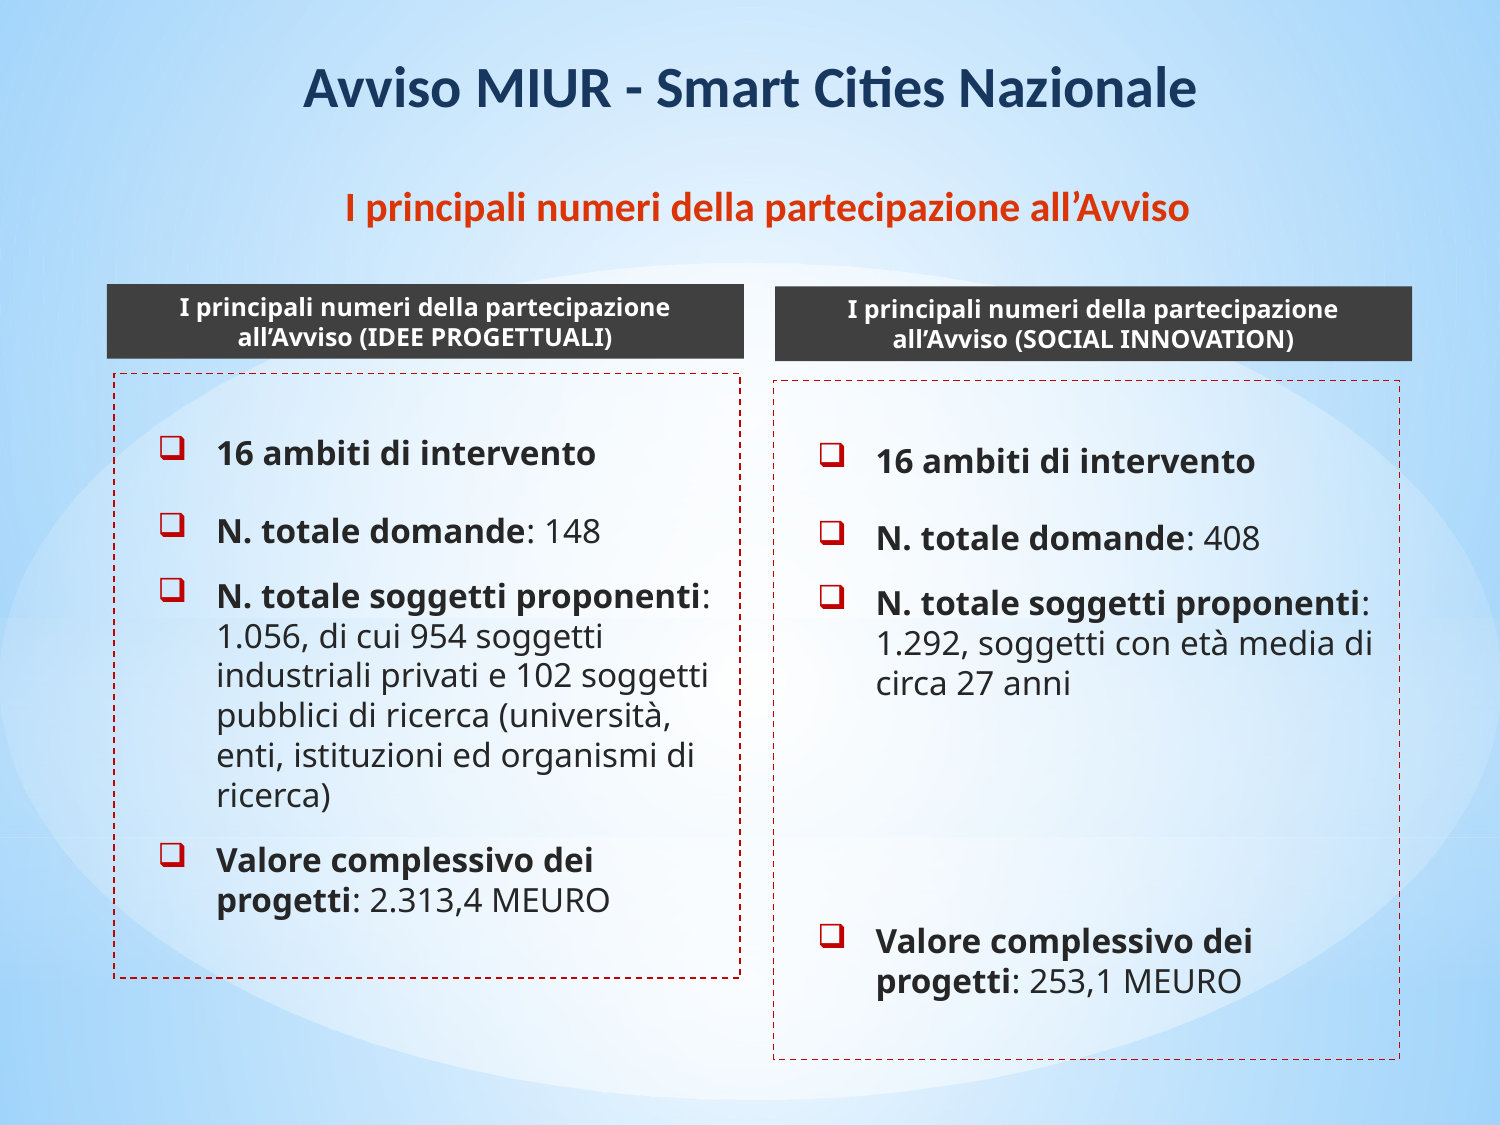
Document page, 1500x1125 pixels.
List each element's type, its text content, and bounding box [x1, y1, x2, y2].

text_box 16 ambiti di intervento N. totale domande: 148 N. totale soggetti proponenti: 1.056, di cui 954 soggetti industriali privati e 102 soggetti pubblici di ricerca (università, enti, istituzioni ed organismi di ricerca) Valore complessivo dei progetti: 2.313,4 MEURO [113, 373, 740, 979]
text_box I principali numeri della partecipazione all’Avviso (IDEE PROGETTUALI) [106, 284, 744, 359]
text_box I principali numeri della partecipazione all’Avviso [135, 172, 1400, 238]
text_box 16 ambiti di intervento N. totale domande: 408 N. totale soggetti proponenti: 1.292, soggetti con età media di circa 27 anni Valore complessivo dei progetti: 253,1 MEURO [773, 380, 1400, 1060]
text_box I principali numeri della partecipazione all’Avviso (SOCIAL INNOVATION) [775, 286, 1413, 362]
text_box Avviso MIUR - Smart Cities Nazionale [76, 31, 1427, 138]
